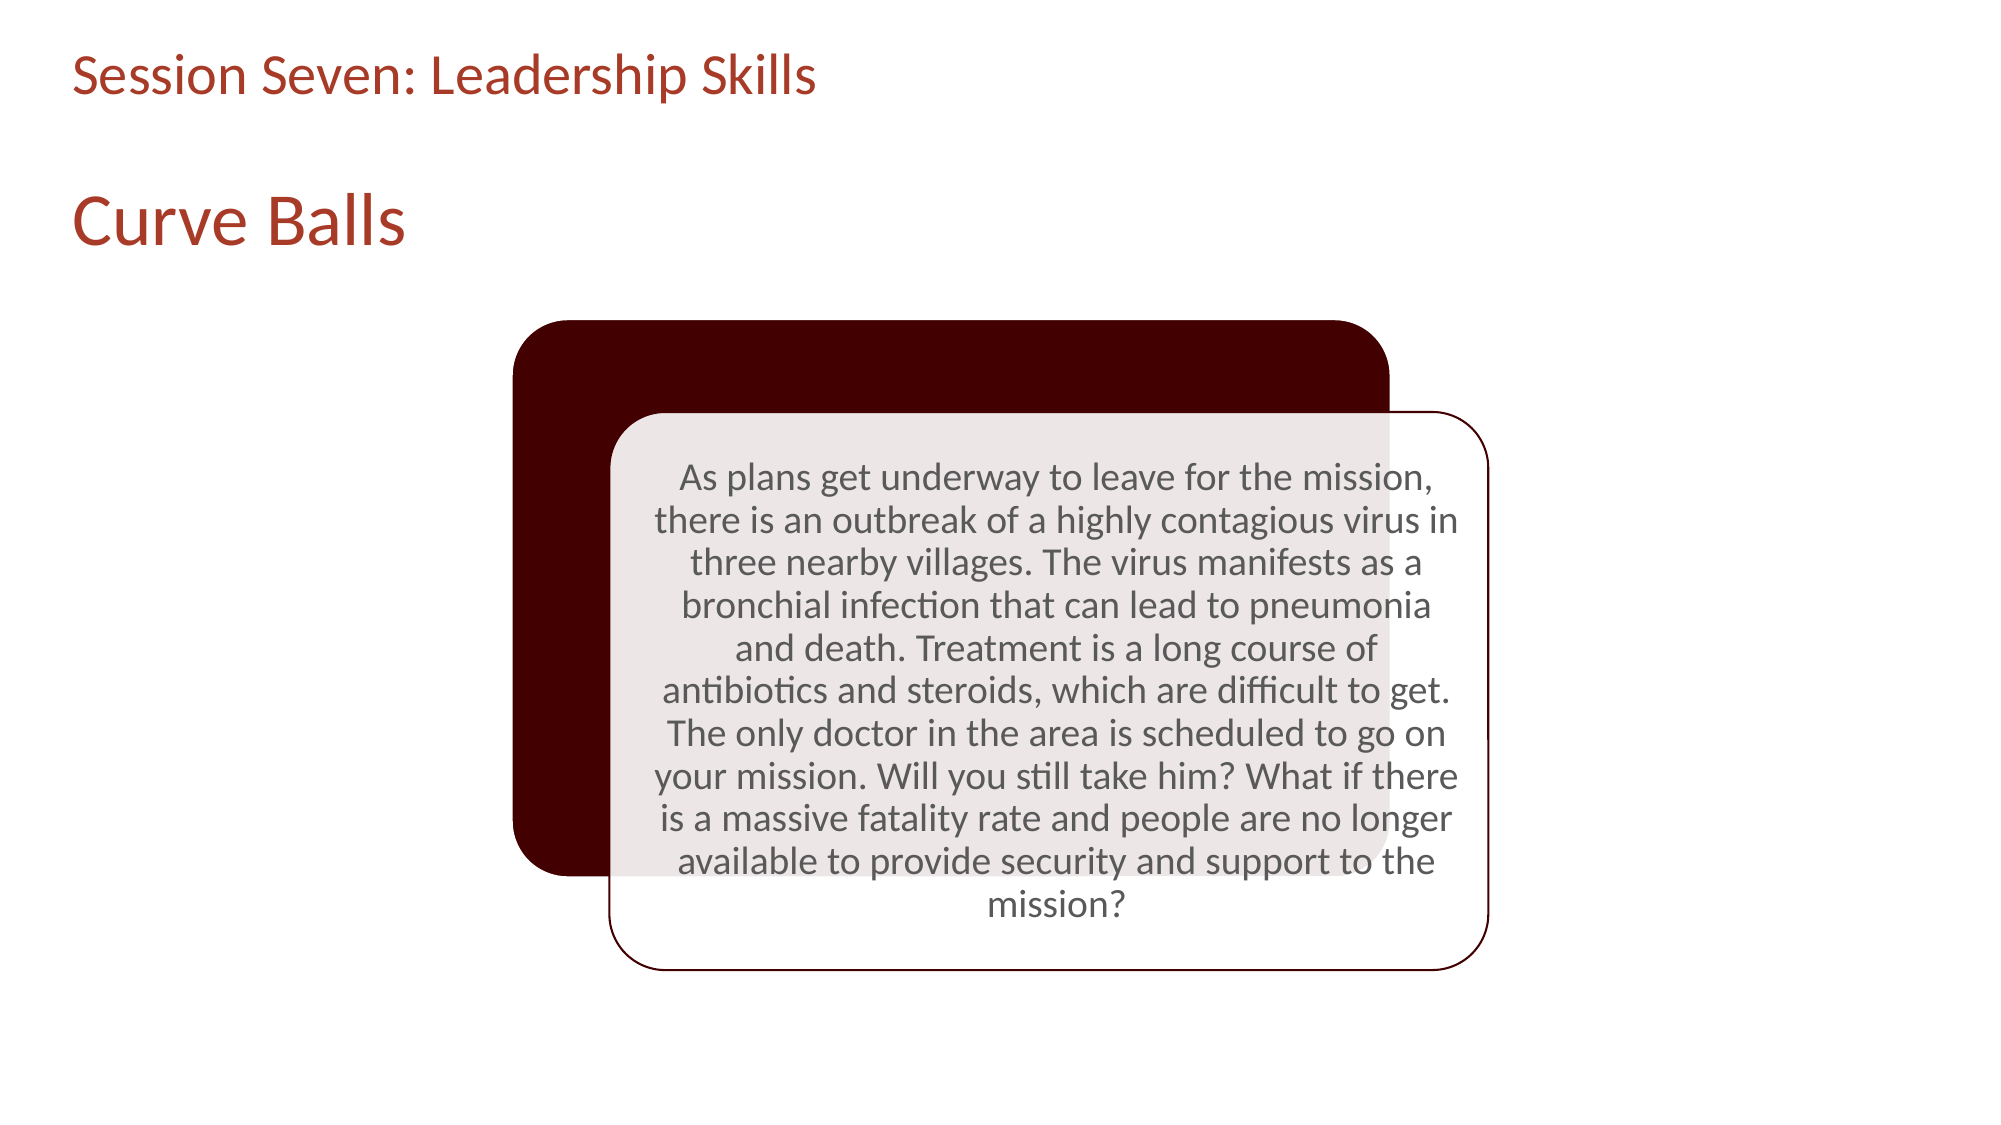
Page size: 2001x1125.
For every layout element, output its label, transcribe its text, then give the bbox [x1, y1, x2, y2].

title Session Seven: Leadership Skills [57, 36, 1934, 124]
list Curve Balls [57, 172, 1934, 270]
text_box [333, 318, 1667, 971]
